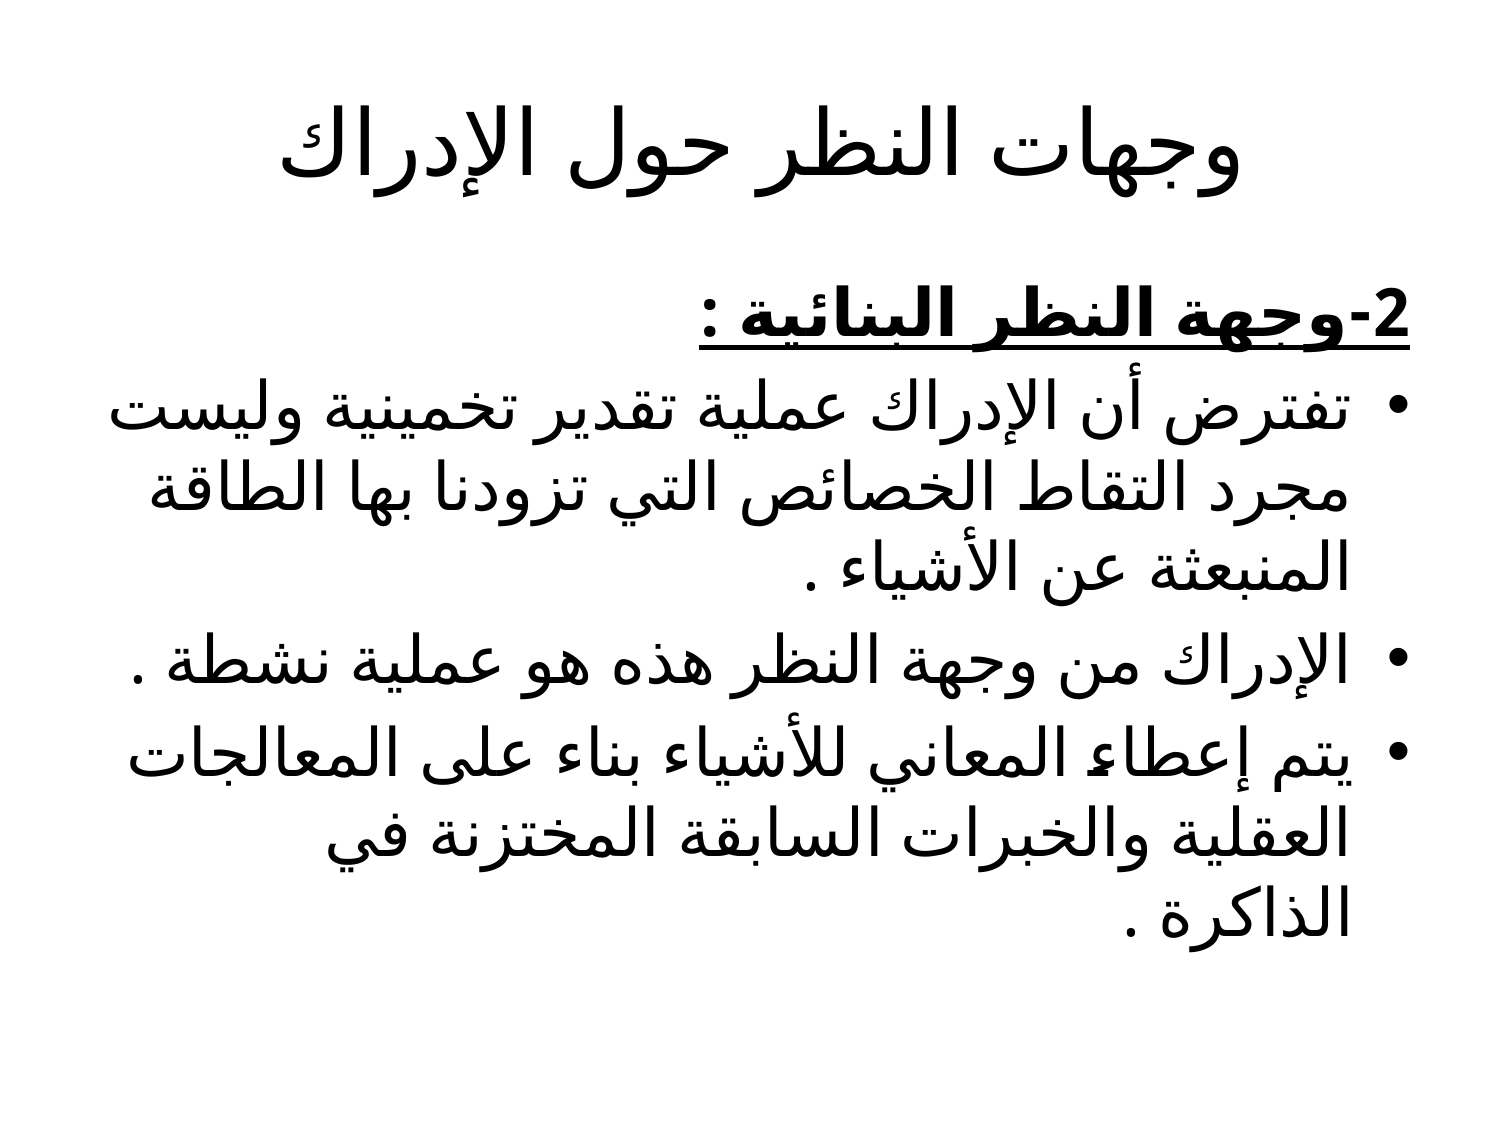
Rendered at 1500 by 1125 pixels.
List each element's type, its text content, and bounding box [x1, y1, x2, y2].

list 2-وجهة النظر البنائية : تفترض أن الإدراك عملية تقدير تخمينية وليست مجرد التقاط الخصائص التي تزودنا بها الطاقة المنبعثة عن الأشياء . الإدراك من وجهة النظر هذه هو عملية نشطة . يتم إعطاء المعاني للأشياء بناء على المعالجات العقلية والخبرات السابقة المختزنة في الذاكرة . [75, 262, 1425, 1005]
title وجهات النظر حول الإدراك [75, 45, 1425, 233]
